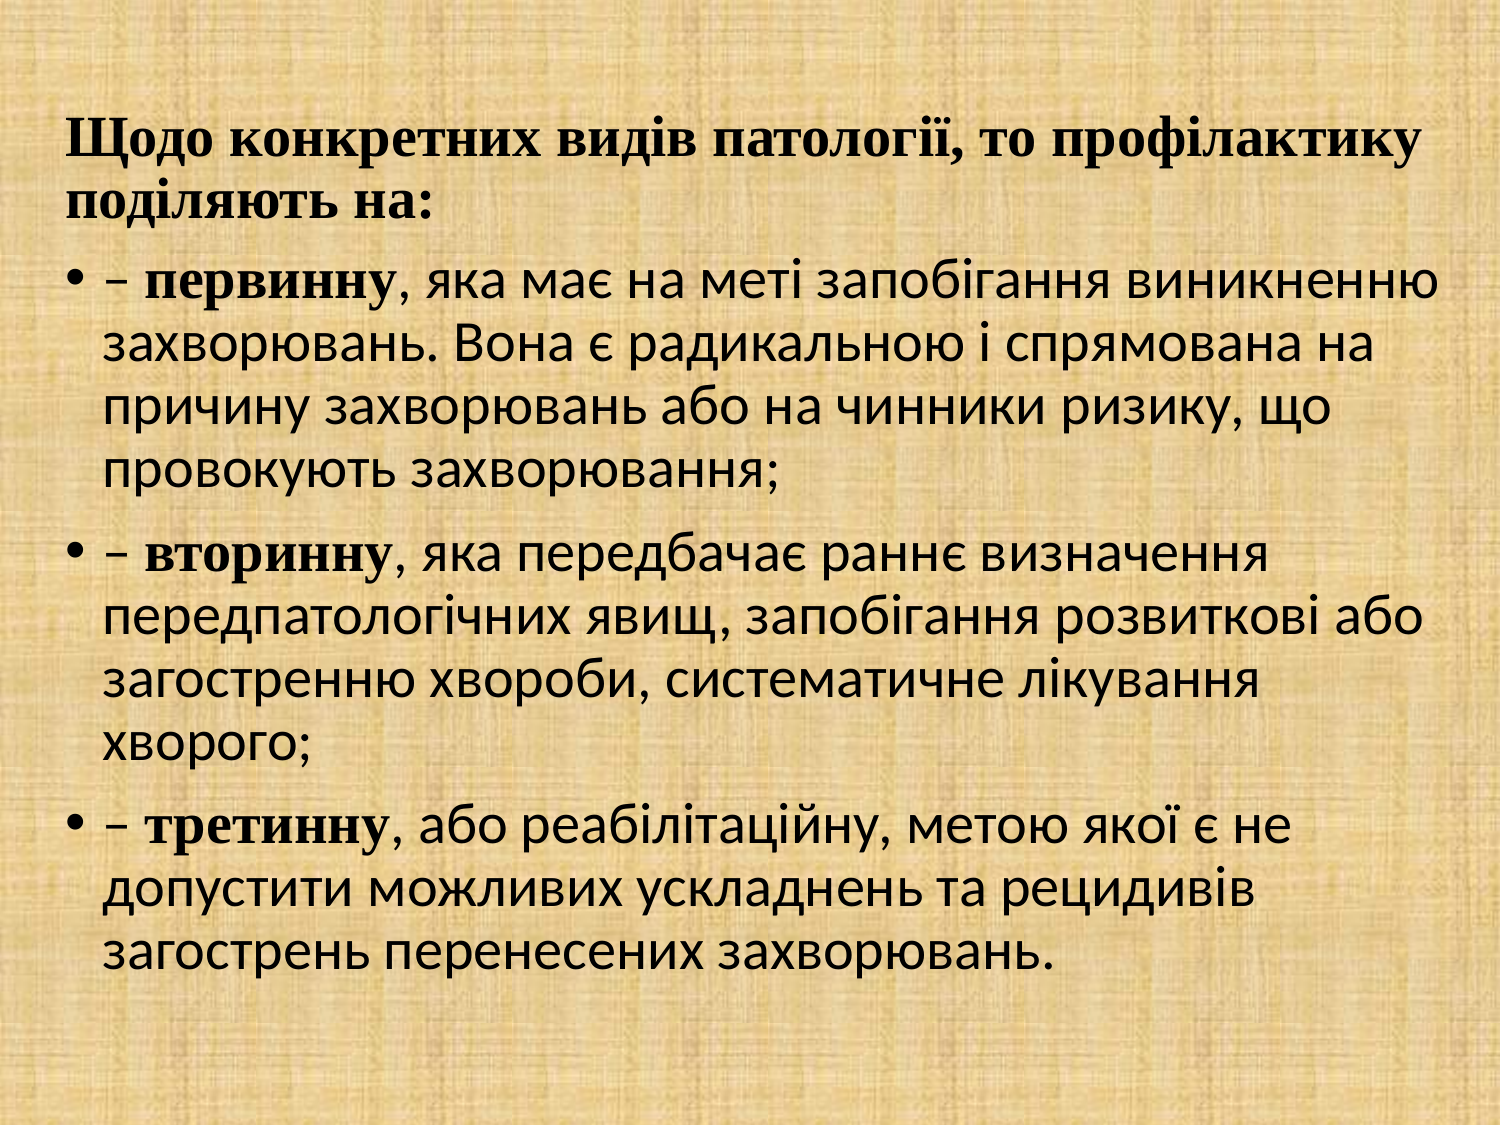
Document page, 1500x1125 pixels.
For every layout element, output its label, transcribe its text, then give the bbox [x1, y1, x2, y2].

title Щодо конкретних видів патології, то профілактику поділяють на: [49, 59, 1451, 240]
picture [0, 0, 1500, 1125]
list – первинну, яка має на меті запобігання виникненню захворювань. Вона є радикальною і спрямована на причину захворювань або на чинники ризику, що провокують захворювання; – вторинну, яка передбачає раннє визначення передпатологічних явищ, запобігання розвиткові або загостренню хвороби, систематичне лікування хворого; – третинну, або реабілітаційну, метою якої є не допустити можливих ускладнень та рецидивів загострень перенесених захворювань. [49, 240, 1478, 1014]
